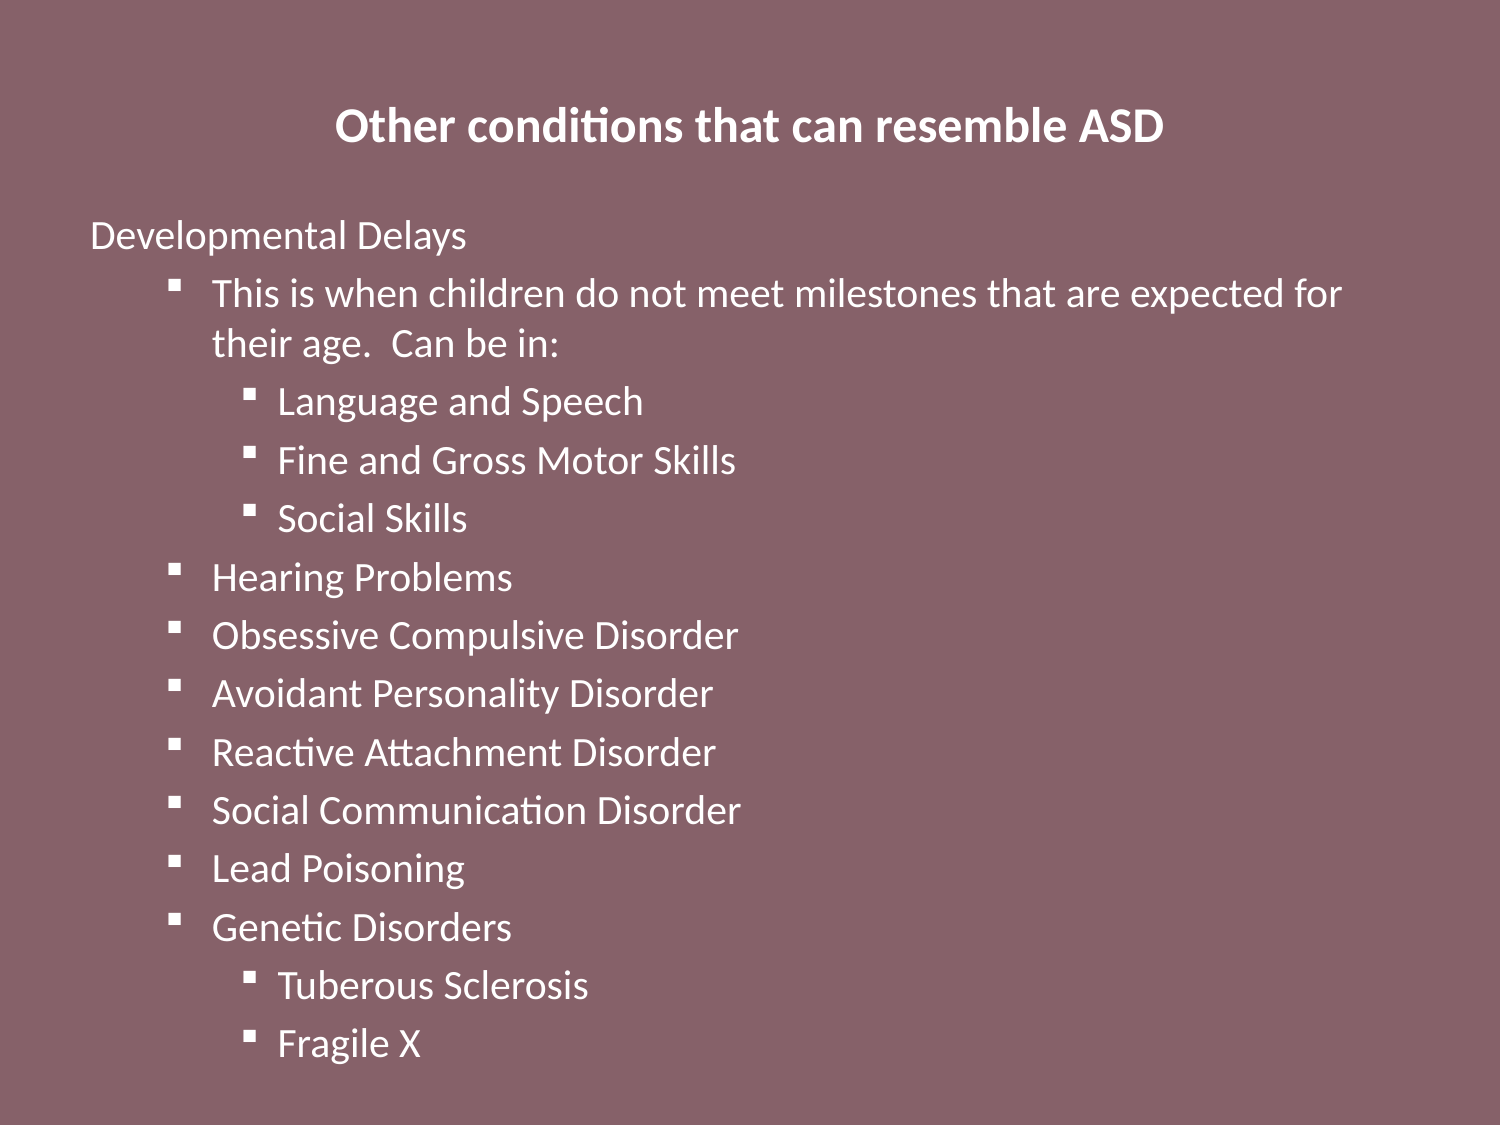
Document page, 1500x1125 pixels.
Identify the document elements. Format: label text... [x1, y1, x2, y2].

title Other conditions that can resemble ASD [75, 45, 1425, 200]
list Developmental Delays This is when children do not meet milestones that are expected for their age. Can be in: Language and Speech Fine and Gross Motor Skills Social Skills Hearing Problems Obsessive Compulsive Disorder Avoidant Personality Disorder Reactive Attachment Disorder Social Communication Disorder Lead Poisoning Genetic Disorders Tuberous Sclerosis Fragile X [75, 200, 1425, 1100]
